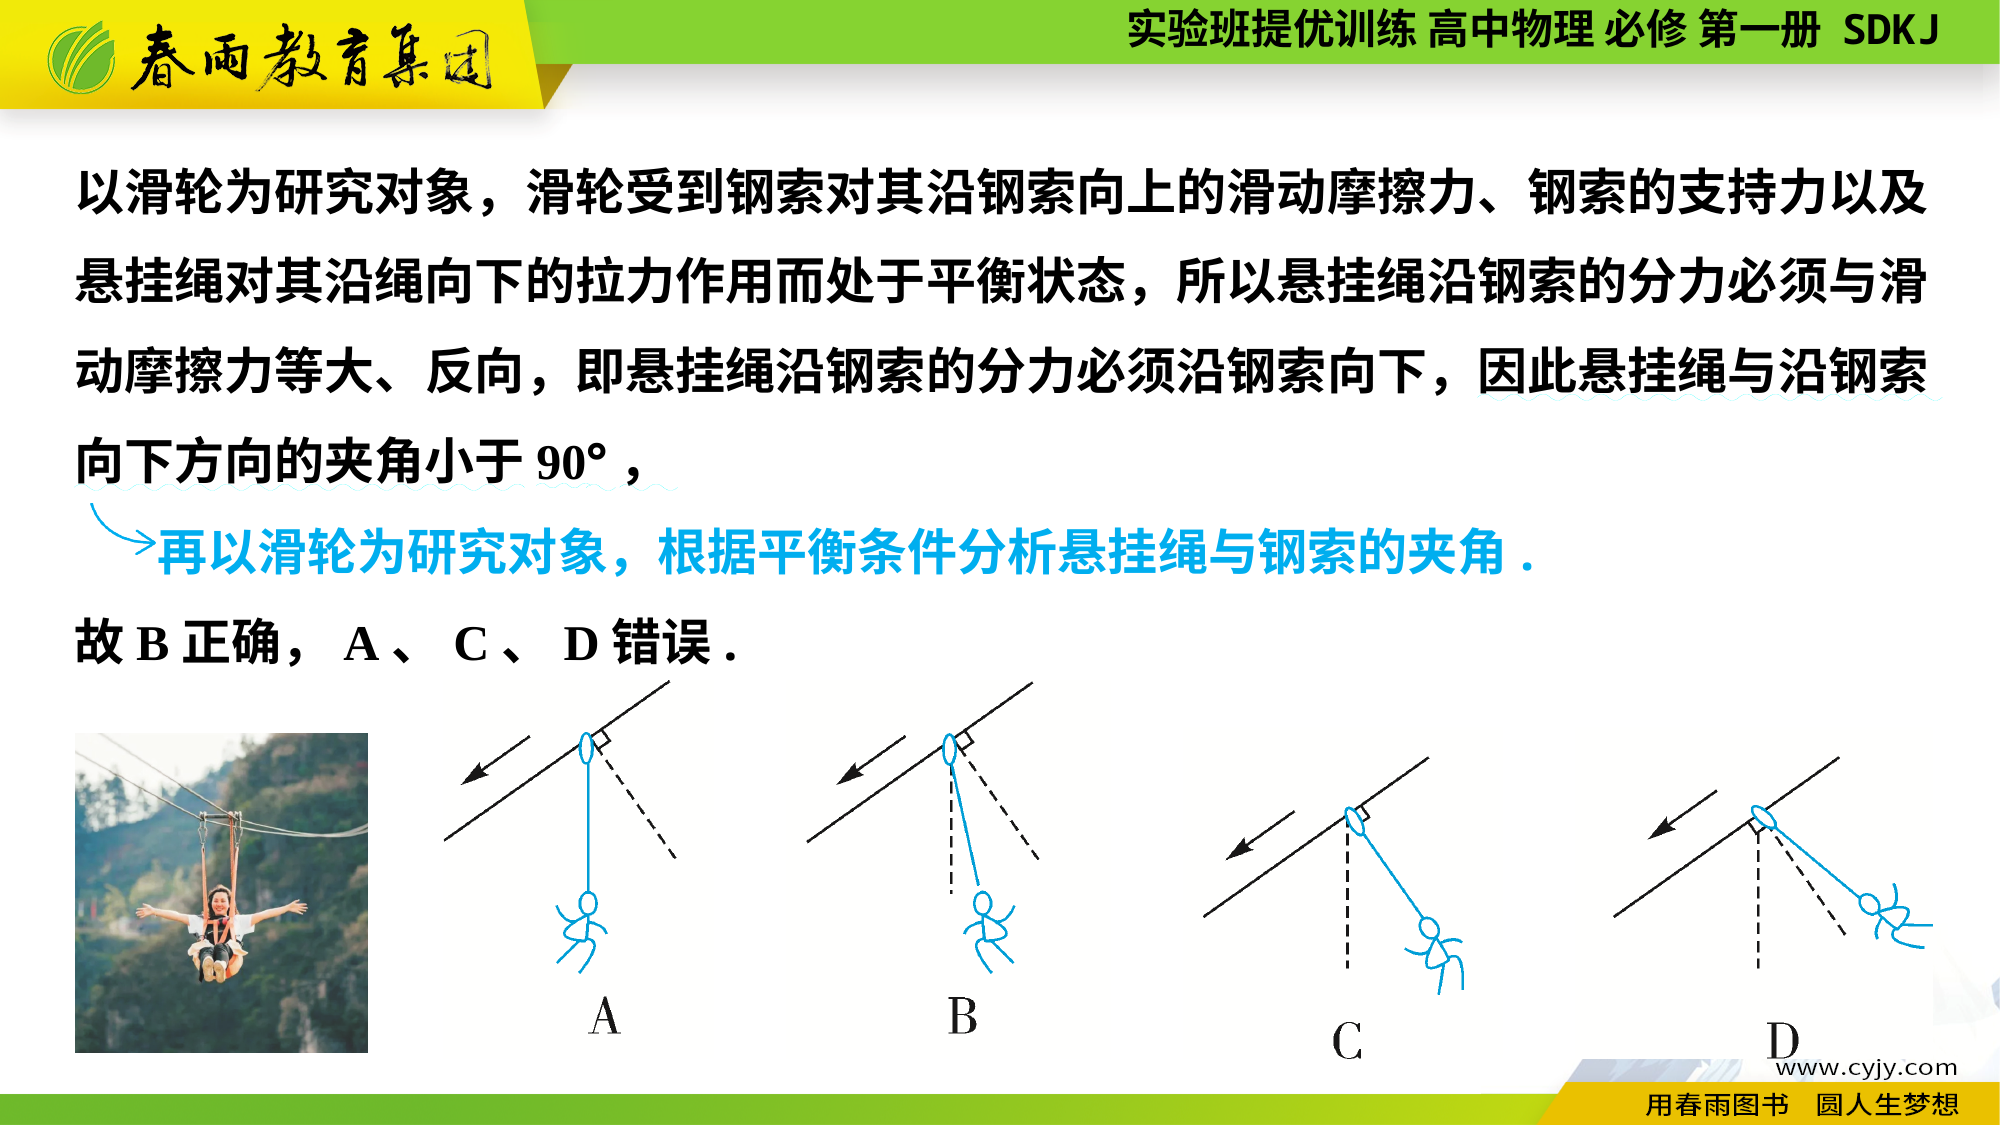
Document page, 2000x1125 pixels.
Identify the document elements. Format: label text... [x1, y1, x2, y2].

list 以滑轮为研究对象，滑轮受到钢索对其沿钢索向上的滑动摩擦力、钢索的支持力以及悬挂绳对其沿绳向下的拉力作用而处于平衡状态，所以悬挂绳沿钢索的分力必须与滑动摩擦力等大、反向，即悬挂绳沿钢索的分力必须沿钢索向下，因此悬挂绳与沿钢索向下方向的夹角小于90°， 再以滑轮为研究对象，根据平衡条件分析悬挂绳与钢索的夹角. 故B正确，A、C、D错误. [59, 122, 1944, 683]
picture [0, 0, 2000, 1125]
